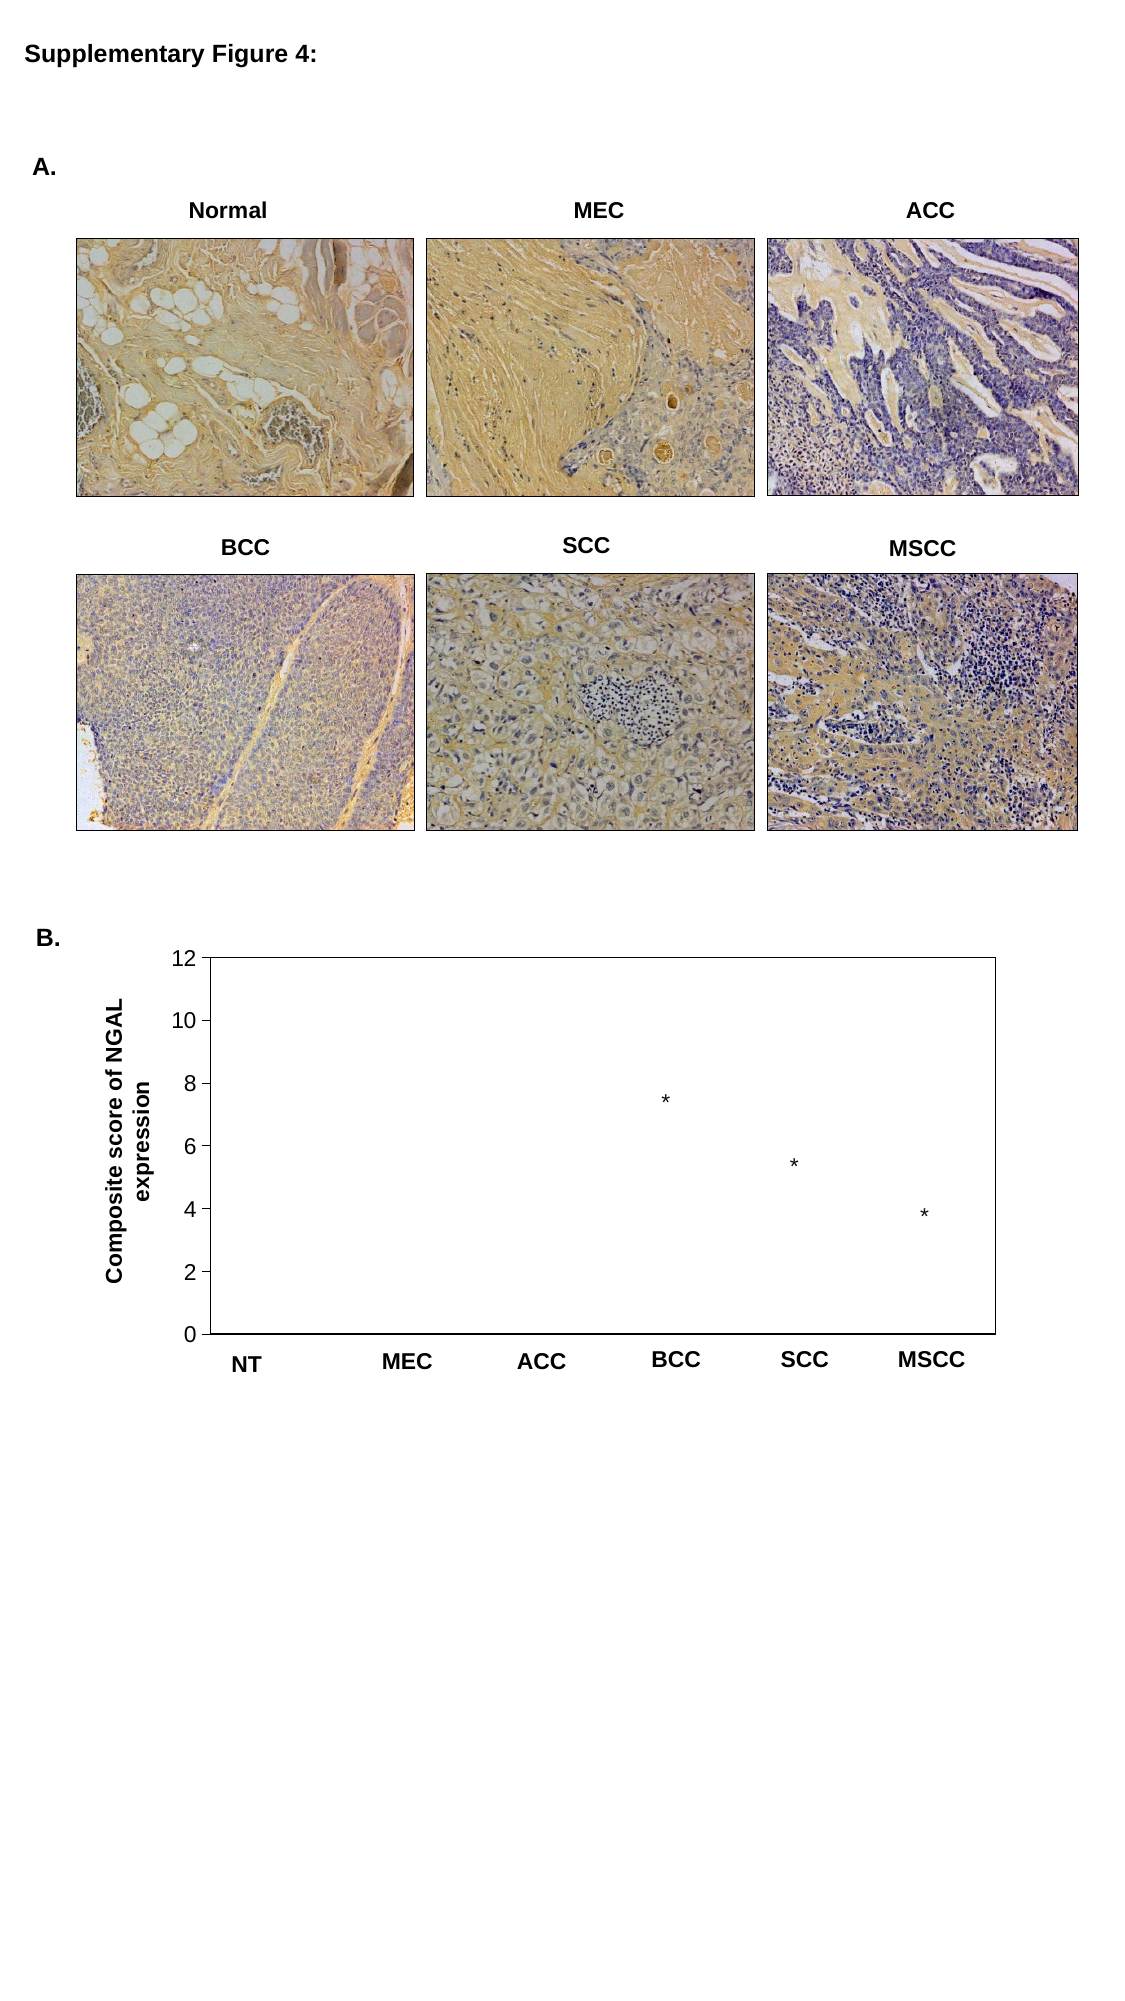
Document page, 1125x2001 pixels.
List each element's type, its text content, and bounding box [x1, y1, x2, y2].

text_box Supplementary Figure 4: [9, 30, 341, 75]
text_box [16, 143, 1080, 1391]
